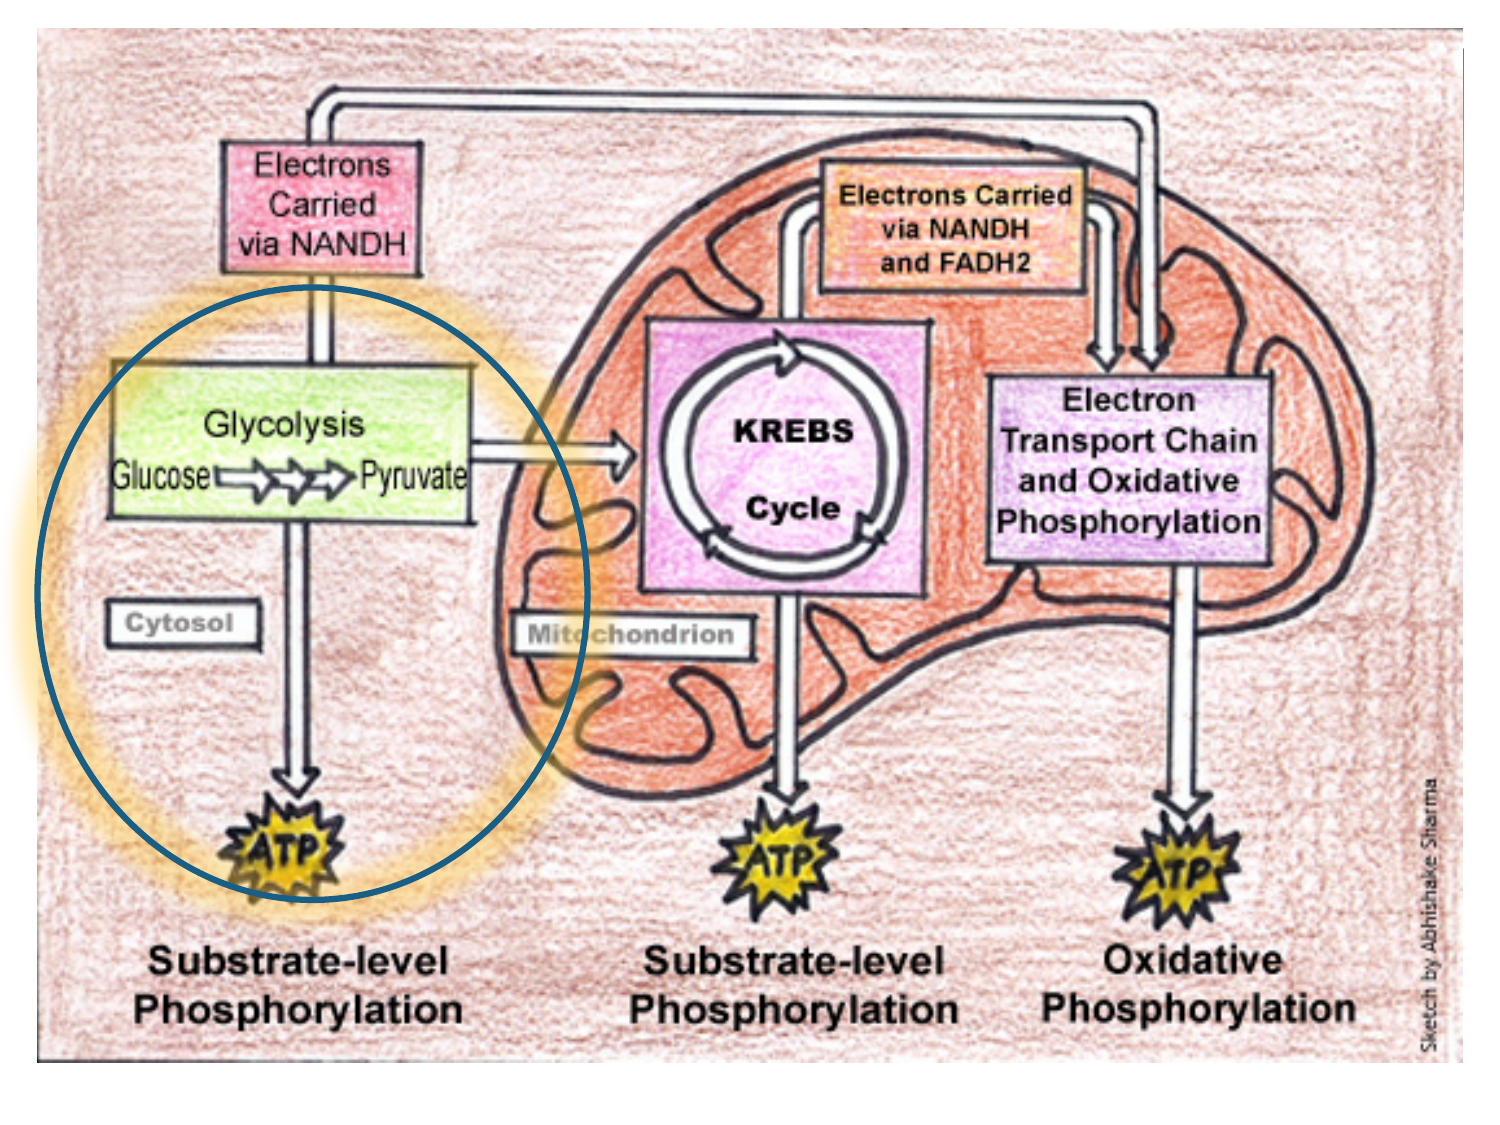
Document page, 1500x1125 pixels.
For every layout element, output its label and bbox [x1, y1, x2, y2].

picture [37, 28, 1463, 1063]
